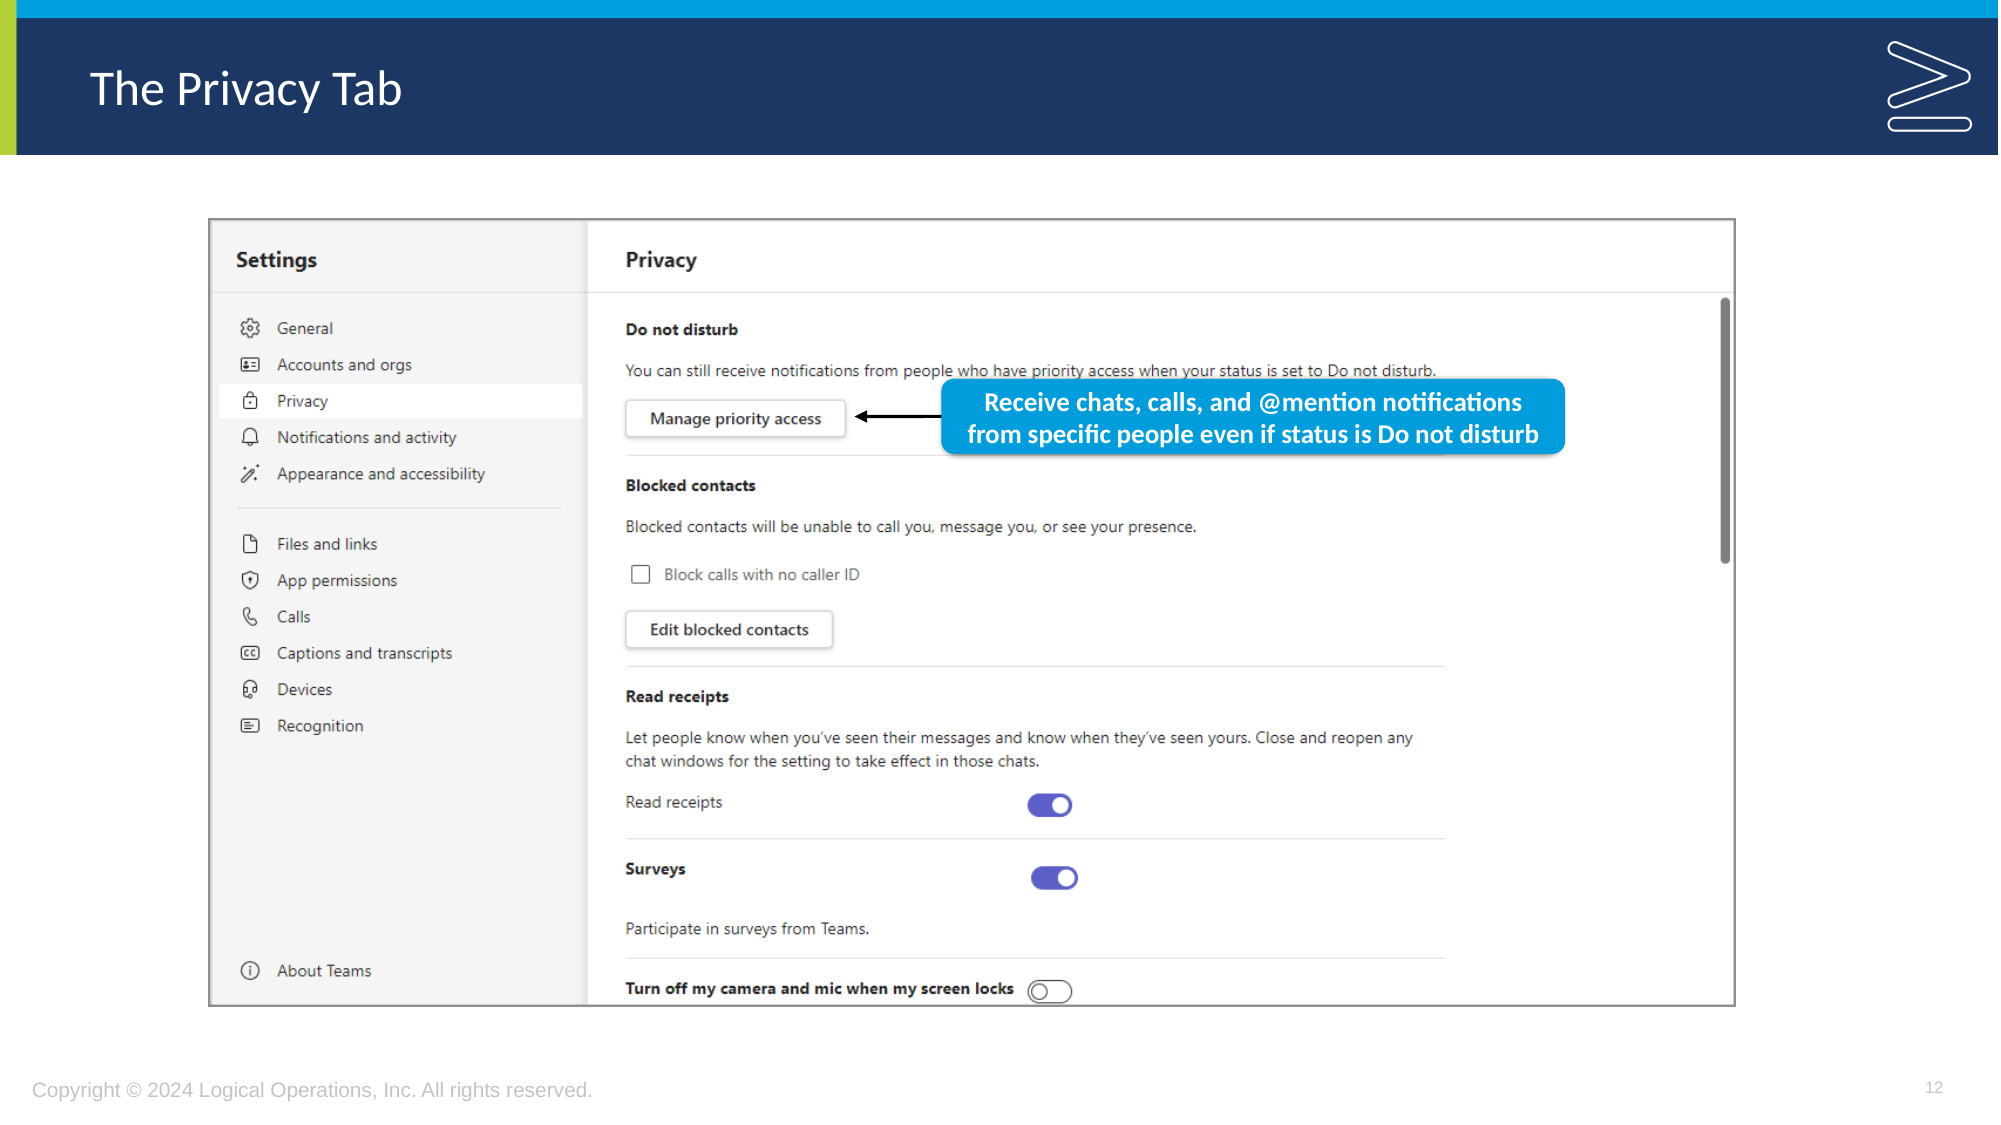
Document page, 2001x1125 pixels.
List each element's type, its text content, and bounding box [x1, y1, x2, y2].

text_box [208, 217, 1737, 1008]
picture [1850, 19, 1998, 155]
slide_number 12 [1491, 1057, 1959, 1118]
title The Privacy Tab [74, 16, 1850, 155]
picture [0, 0, 74, 155]
